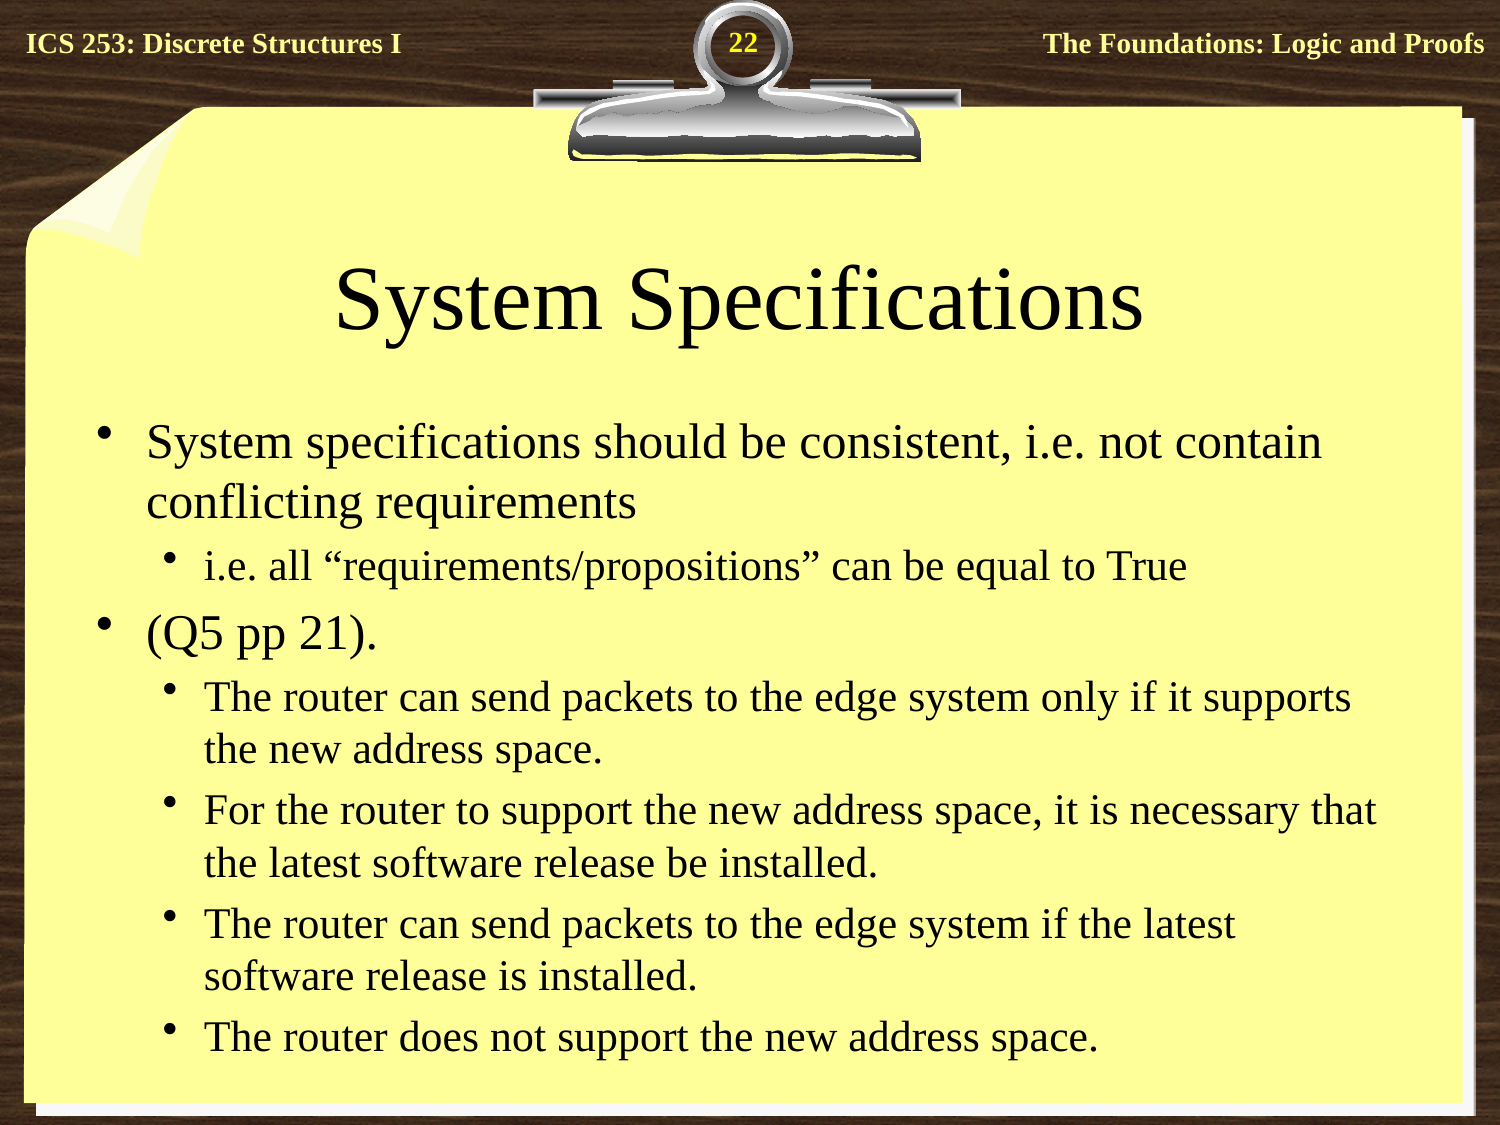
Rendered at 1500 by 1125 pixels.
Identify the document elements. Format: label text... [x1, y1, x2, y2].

list System specifications should be consistent, i.e. not contain conflicting requirements i.e. all “requirements/propositions” can be equal to True (Q5 pp 21). The router can send packets to the edge system only if it supports the new address space. For the router to support the new address space, it is necessary that the latest software release be installed. The router can send packets to the edge system if the latest software release is installed. The router does not support the new address space. [81, 400, 1405, 1071]
slide_number 22 [704, 11, 774, 71]
picture [723, 71, 763, 78]
title System Specifications [77, 199, 1403, 387]
picture [0, 0, 1500, 1125]
